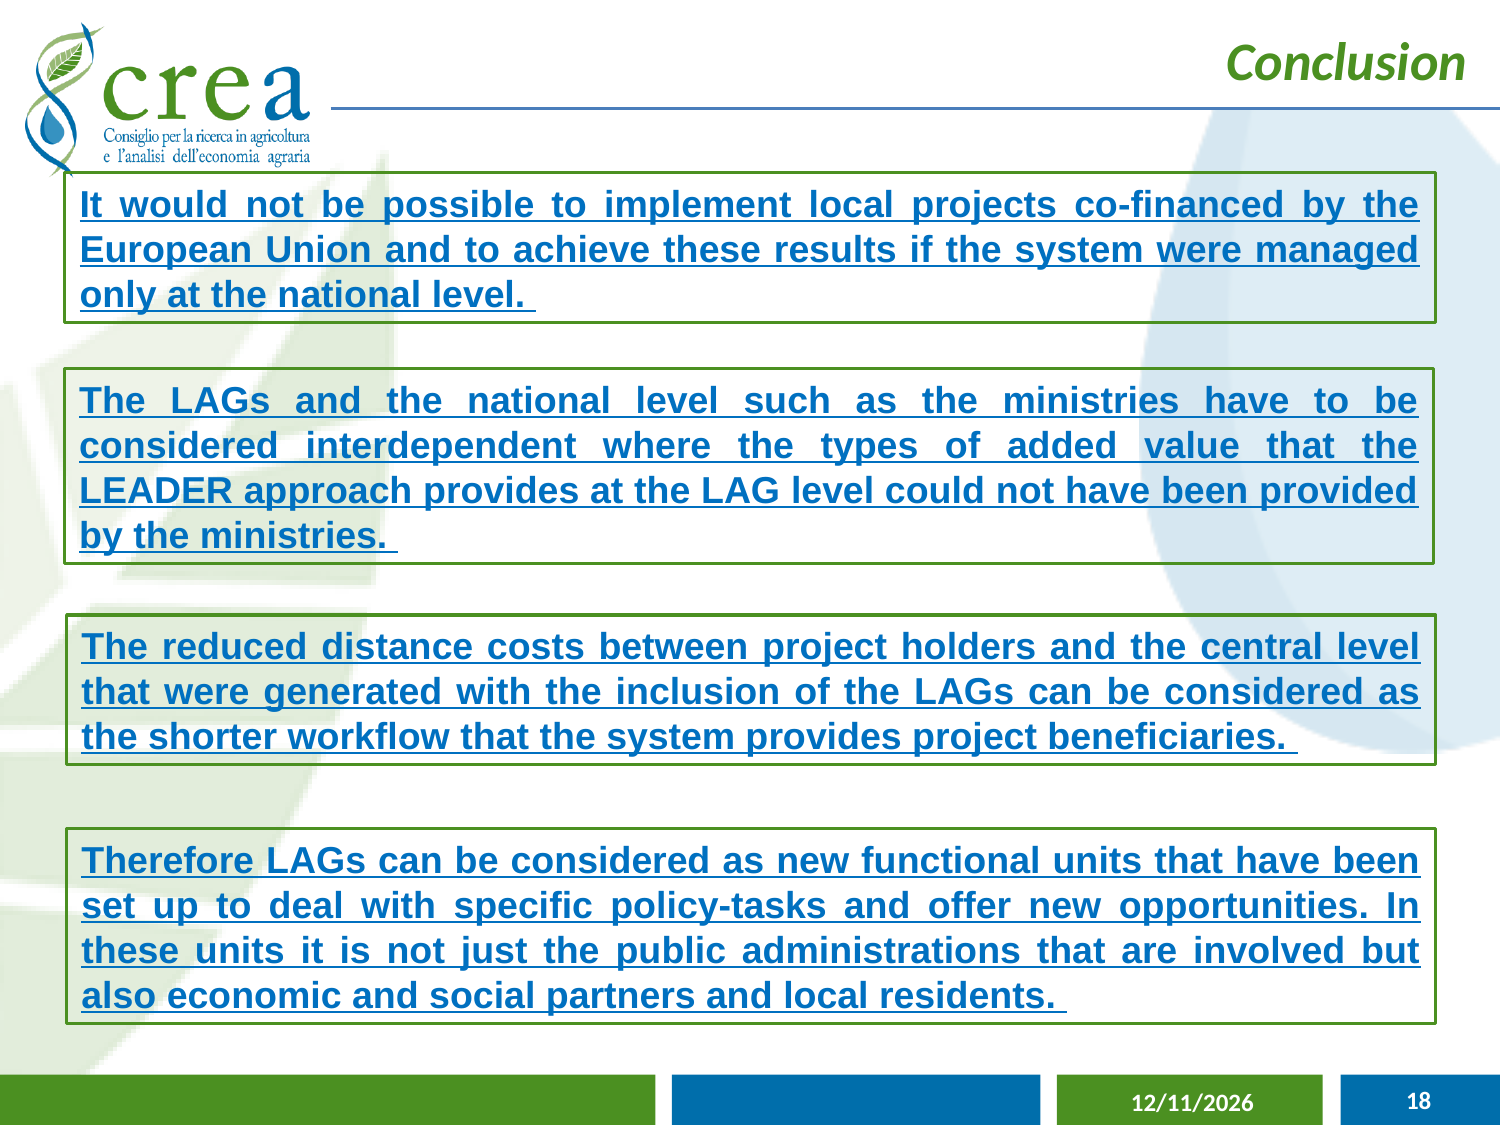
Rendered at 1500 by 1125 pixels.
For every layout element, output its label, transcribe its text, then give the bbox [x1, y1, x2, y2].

text_box The reduced distance costs between project holders and the central level that were generated with the inclusion of the LAGs can be considered as the shorter workflow that the system provides project beneficiaries. [66, 614, 1436, 765]
picture [1139, 110, 1500, 754]
text_box It would not be possible to implement local projects co-financed by the European Union and to achieve these results if the system were managed only at the national level. [64, 172, 1436, 323]
picture [0, 22, 408, 1079]
text_box Therefore LAGs can be considered as new functional units that have been set up to deal with specific policy-tasks and offer new opportunities. In these units it is not just the public administrations that are involved but also economic and social partners and local residents. [66, 828, 1436, 1024]
text_box Conclusion [312, 19, 1483, 102]
text_box The LAGs and the national level such as the ministries have to be considered interdependent where the types of added value that the LEADER approach provides at the LAG level could not have been provided by the ministries. [64, 368, 1434, 564]
